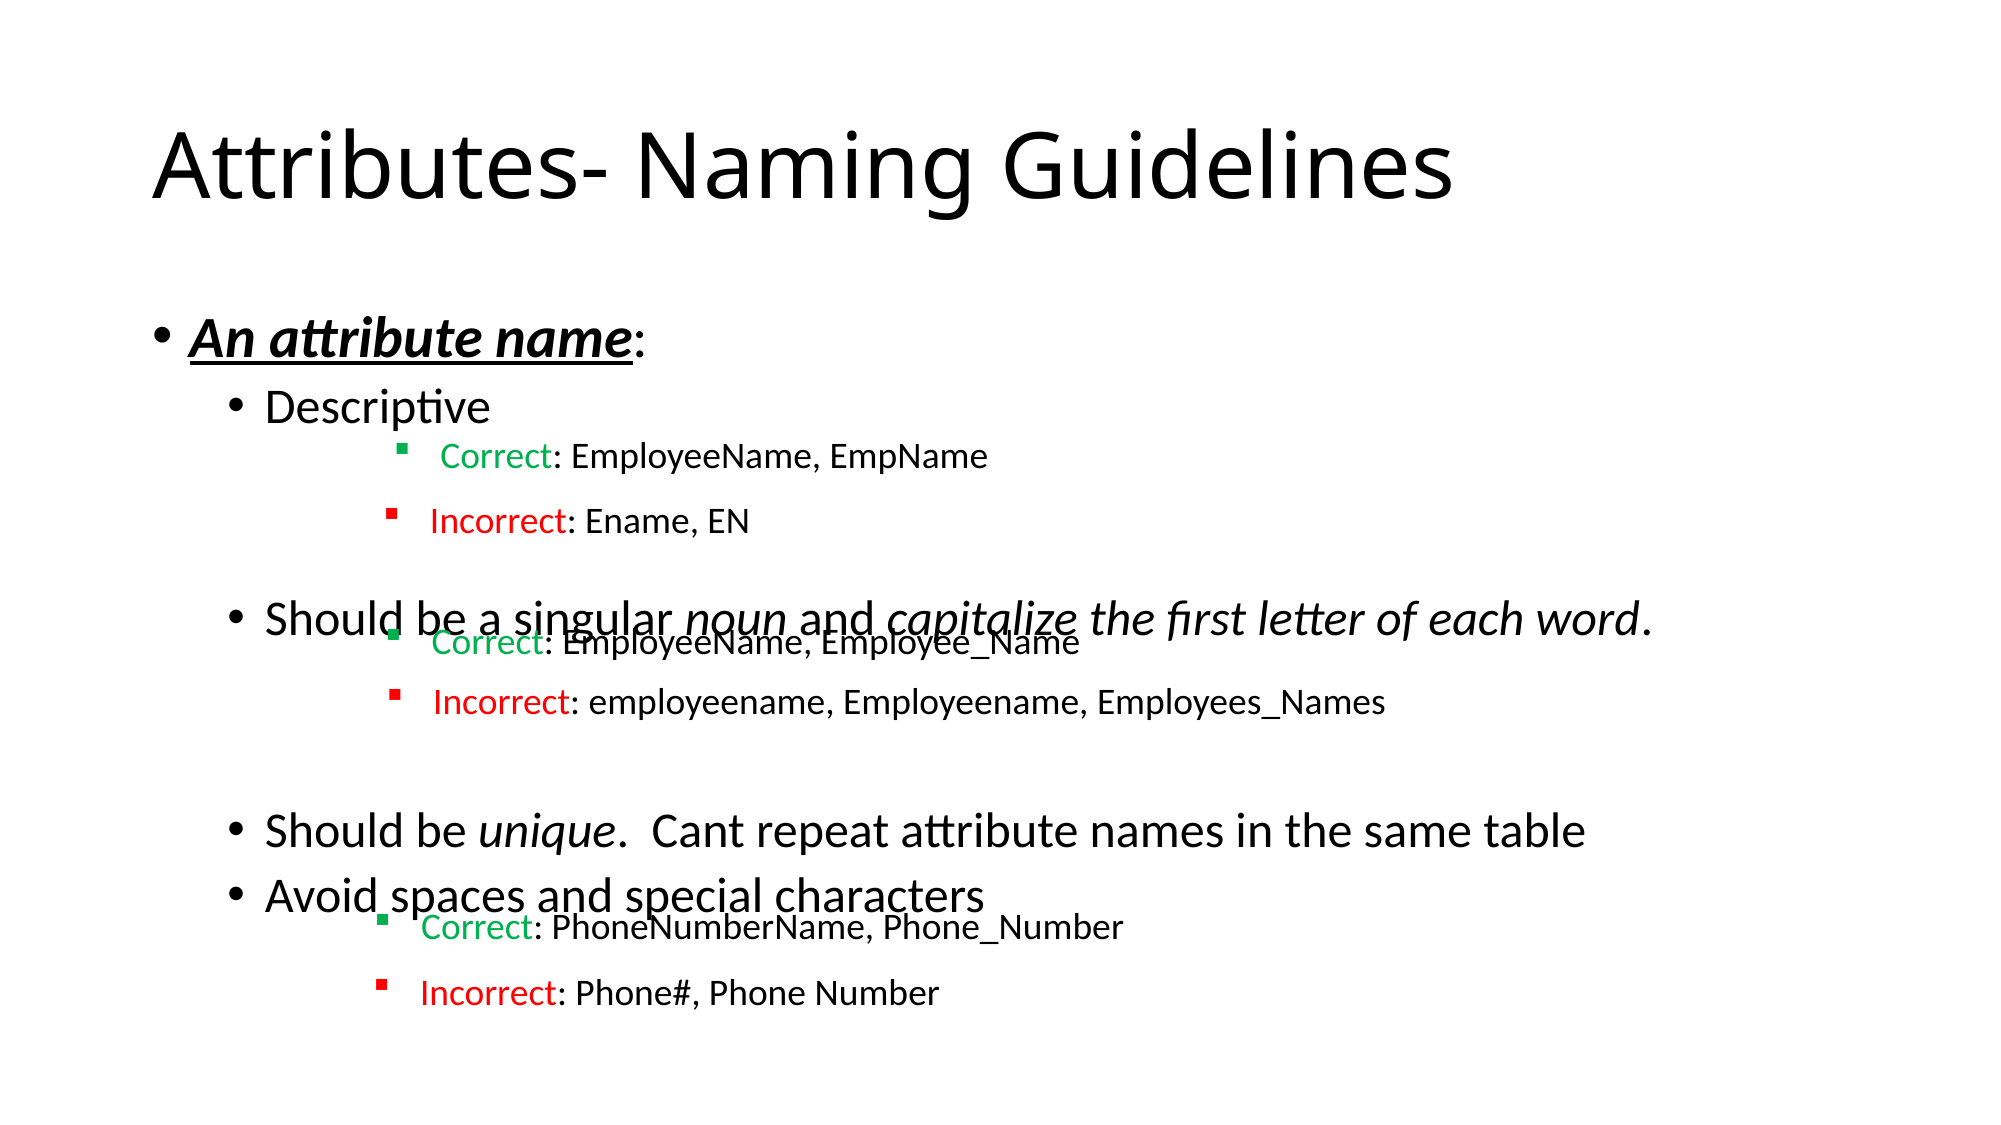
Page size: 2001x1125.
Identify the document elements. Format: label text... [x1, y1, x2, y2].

text_box Correct: PhoneNumberName, Phone_Number [359, 895, 1166, 955]
title Attributes- Naming Guidelines [137, 59, 1863, 278]
text_box Correct: EmployeeName, EmpName [378, 424, 1021, 484]
text_box Incorrect: Ename, EN [368, 489, 783, 549]
text_box Incorrect: employeename, Employeename, Employees_Names [371, 670, 1428, 730]
text_box Correct: EmployeeName, Employee_Name [370, 609, 1122, 670]
list An attribute name: Descriptive Should be a singular noun and capitalize the first letter of each word. Should be unique. Cant repeat attribute names in the same table Avoid spaces and special characters [137, 299, 1863, 1014]
text_box Incorrect: Phone#, Phone Number [358, 960, 973, 1020]
